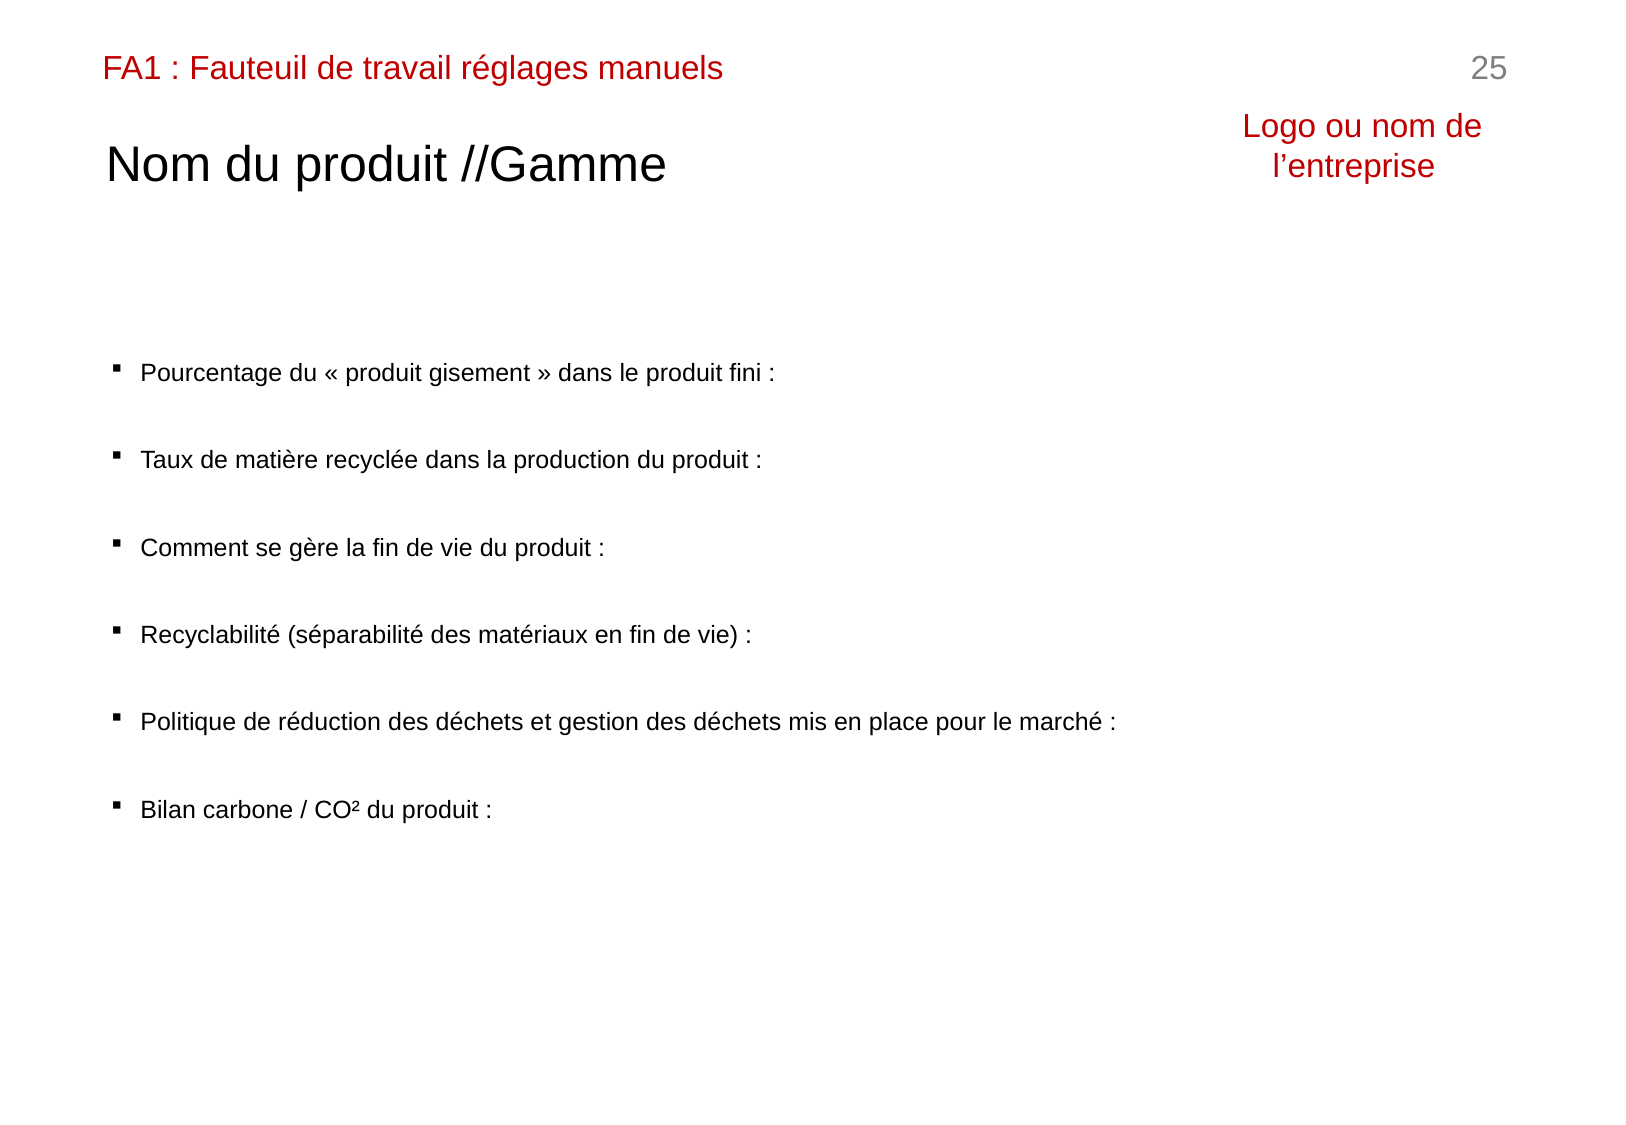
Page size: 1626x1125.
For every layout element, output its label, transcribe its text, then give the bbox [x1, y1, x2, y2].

text_box Logo ou nom de l’entreprise [1141, 91, 1567, 197]
slide_number 25 [1426, 19, 1523, 91]
title FA1 : Fauteuil de travail réglages manuels [102, 19, 1426, 109]
text_box Pourcentage du « produit gisement » dans le produit fini : Taux de matière recyclée dans la production du produit : Comment se gère la fin de vie du produit : Recyclabilité (séparabilité des matériaux en fin de vie) : Politique de réduction des déchets et gestion des déchets mis en place pour le marché : Bilan carbone / CO² du produit : [81, 304, 1333, 1067]
list Nom du produit //Gamme [91, 109, 1523, 215]
